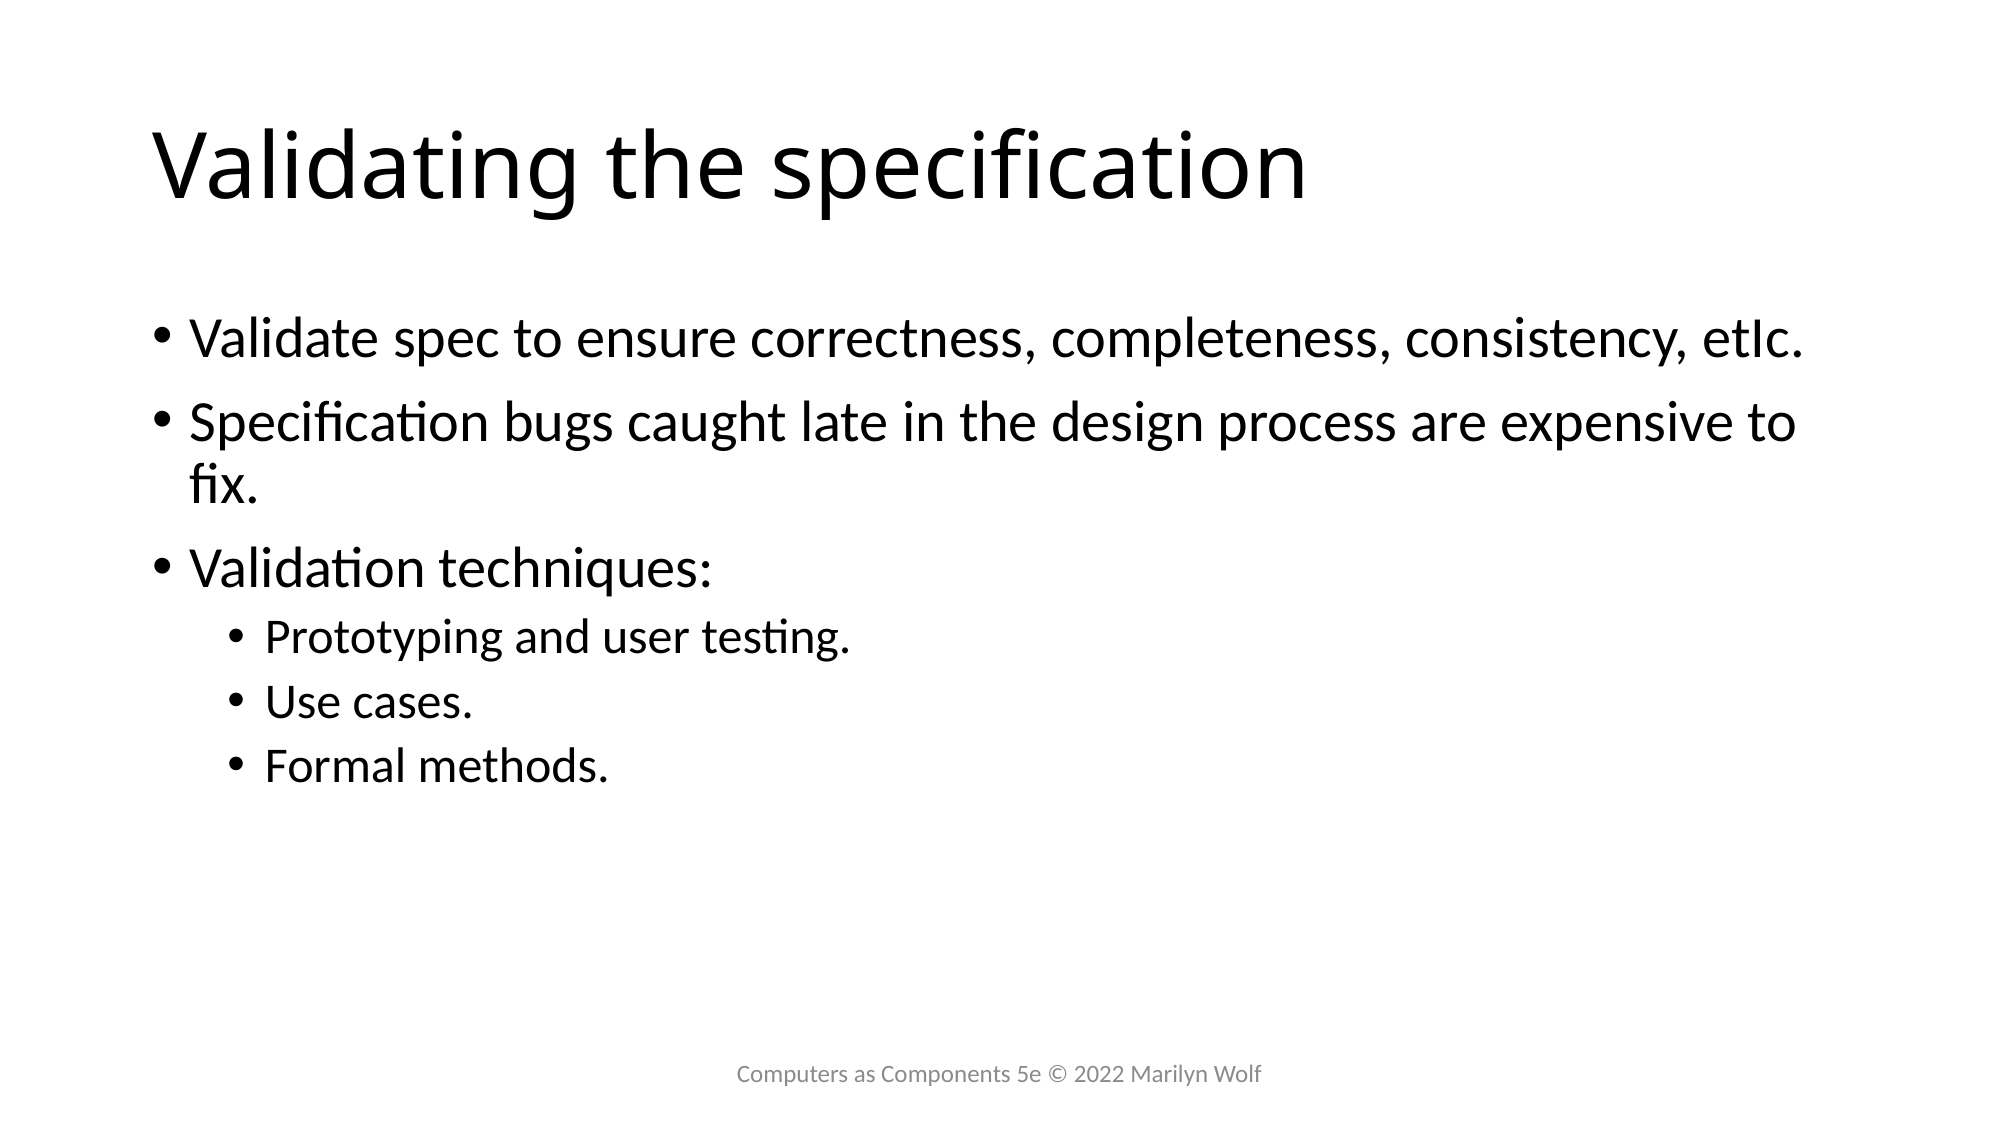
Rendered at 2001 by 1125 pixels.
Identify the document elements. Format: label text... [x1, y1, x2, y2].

footer Computers as Components 5e © 2022 Marilyn Wolf [662, 1042, 1338, 1103]
title Validating the specification [137, 59, 1863, 278]
list Validate spec to ensure correctness, completeness, consistency, etIc. Specification bugs caught late in the design process are expensive to fix. Validation techniques: Prototyping and user testing. Use cases. Formal methods. [137, 299, 1863, 1014]
